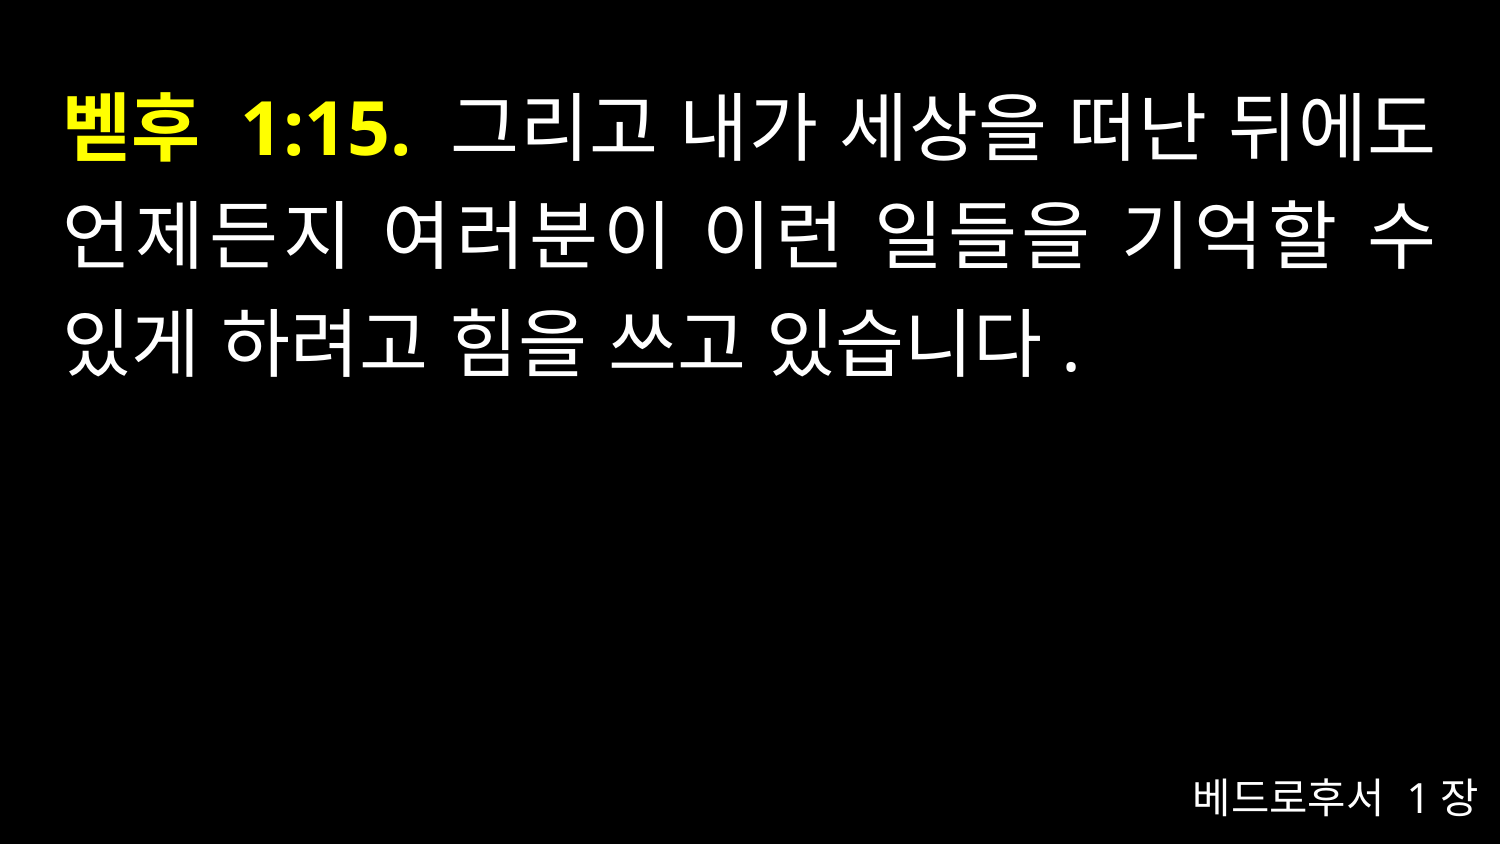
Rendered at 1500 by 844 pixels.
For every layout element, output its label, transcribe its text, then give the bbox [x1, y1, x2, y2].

subtitle 베드로후서 1장 [916, 770, 1500, 844]
title 벧후 1:15. 그리고 내가 세상을 떠난 뒤에도 언제든지 여러분이 이런 일들을 기억할 수 있게 하려고 힘을 쓰고 있습니다. [0, 0, 1500, 844]
